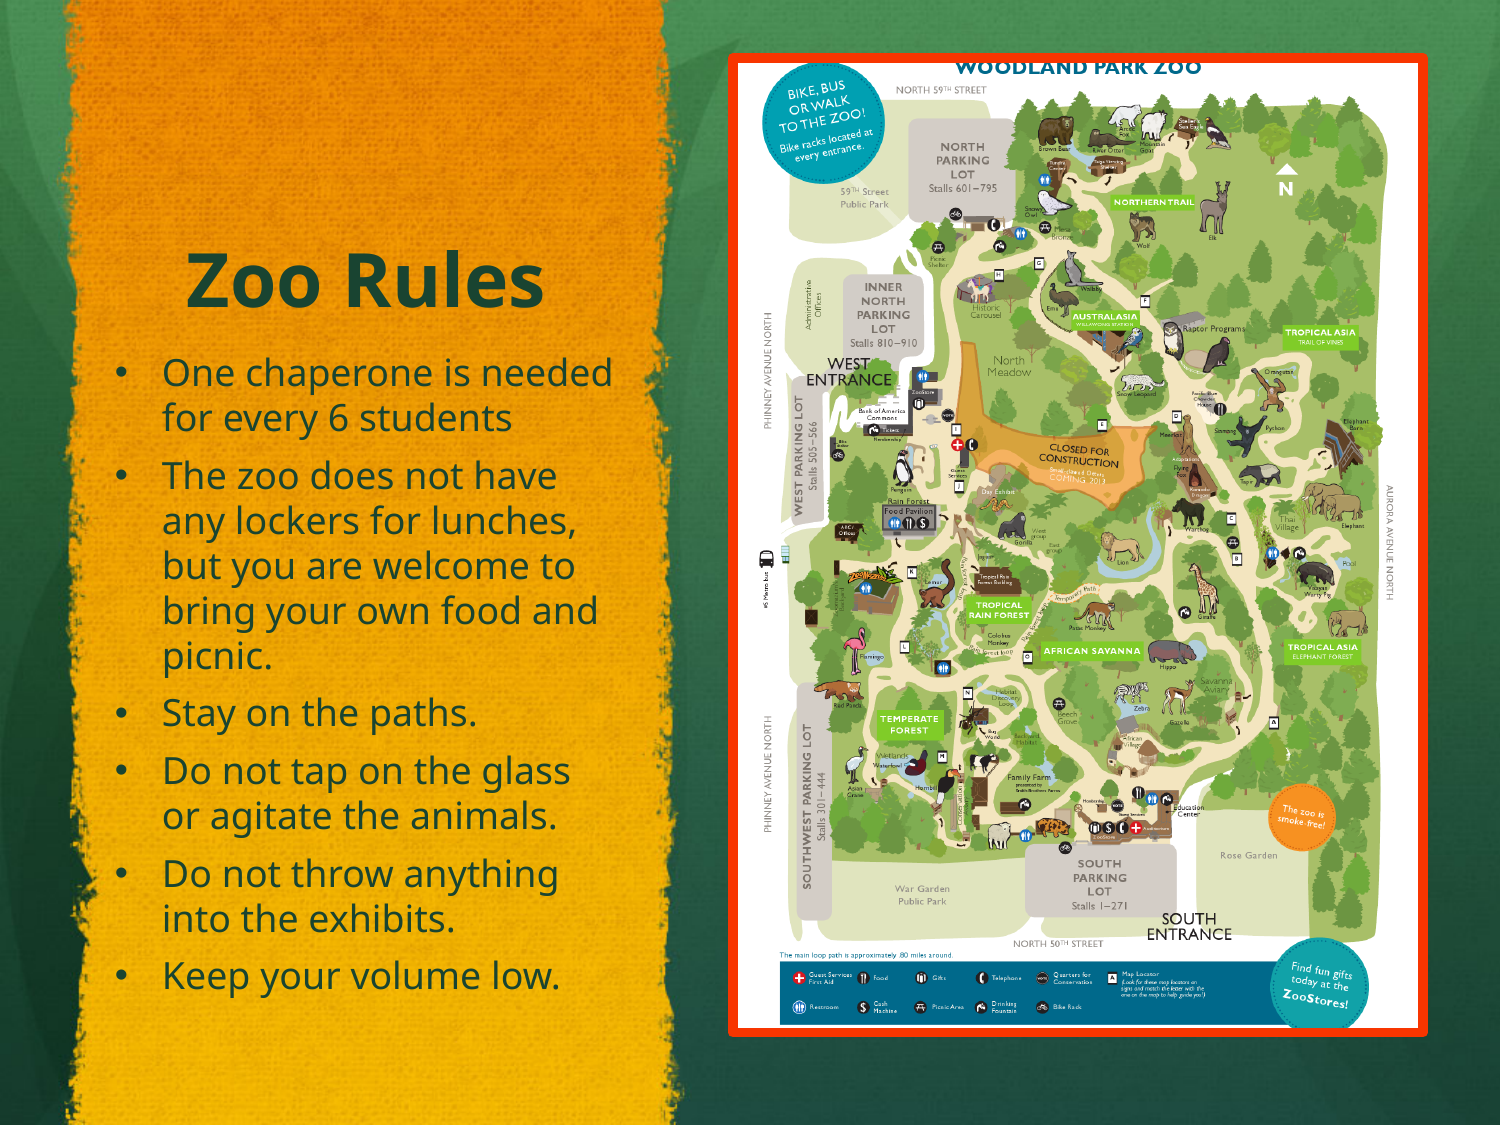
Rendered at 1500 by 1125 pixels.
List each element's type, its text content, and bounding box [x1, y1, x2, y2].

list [736, 61, 1419, 1029]
picture [0, 0, 1500, 1125]
list One chaperone is needed for every 6 students The zoo does not have any lockers for lunches, but you are welcome to bring your own food and picnic. Stay on the paths. Do not tap on the glass or agitate the animals. Do not throw anything into the exhibits. Keep your volume low. [99, 341, 634, 988]
title Zoo Rules [99, 62, 634, 331]
